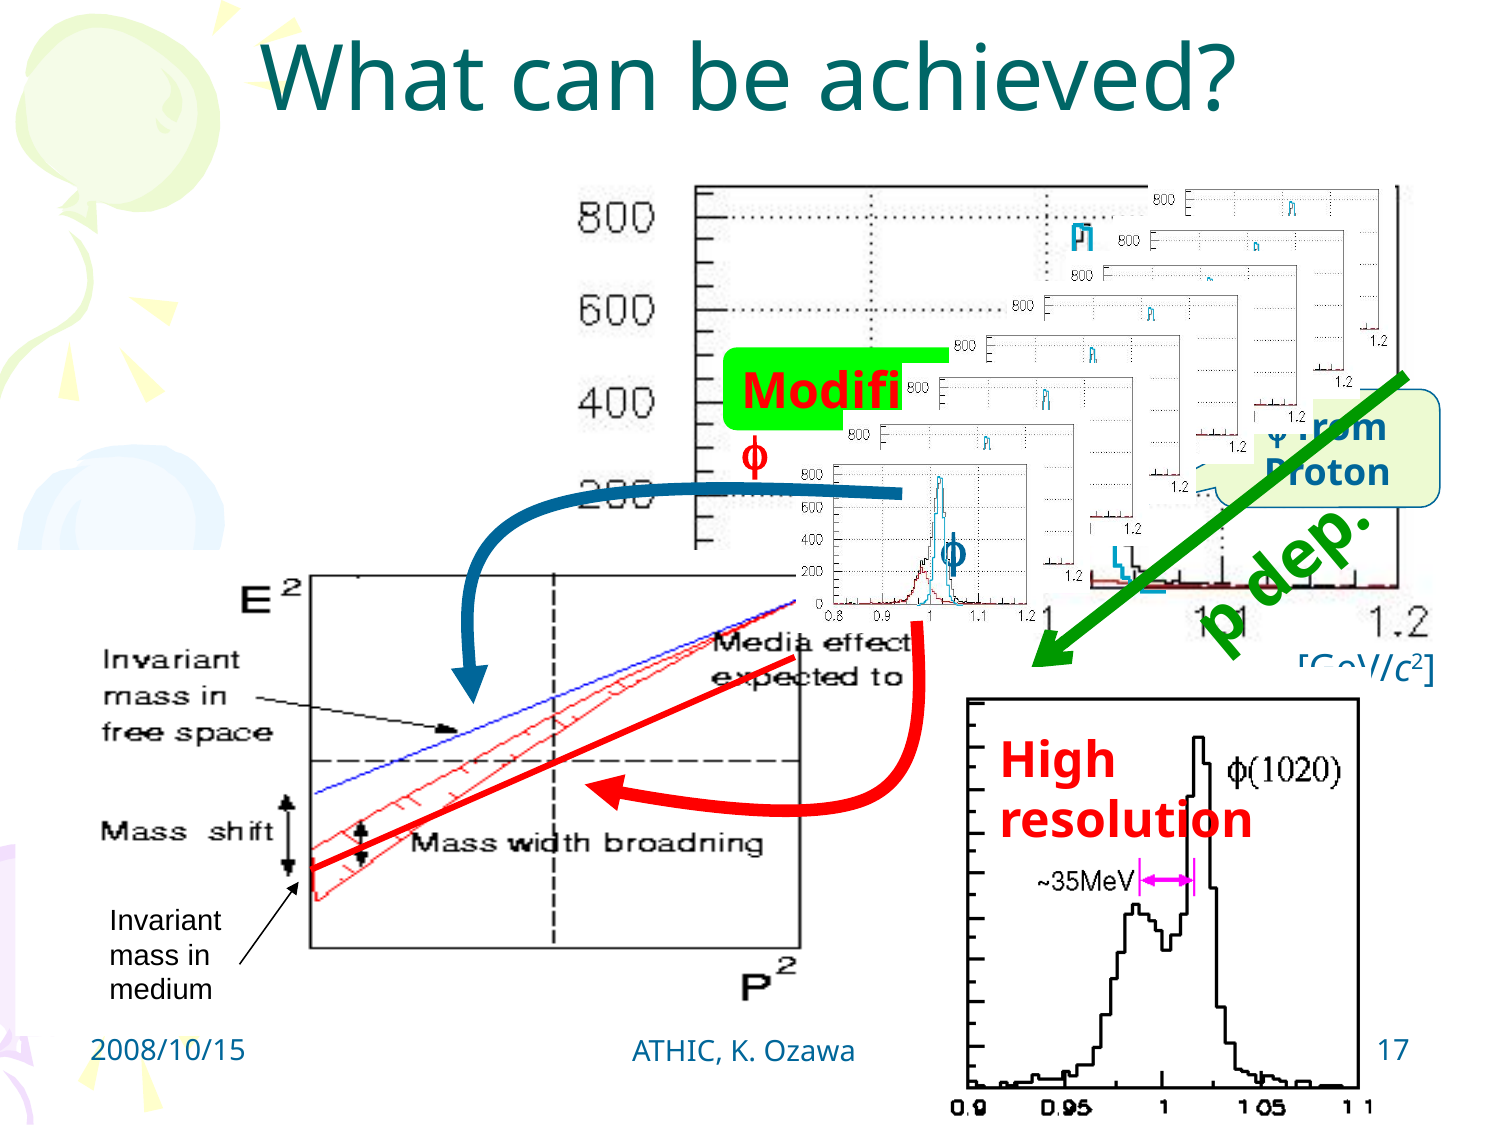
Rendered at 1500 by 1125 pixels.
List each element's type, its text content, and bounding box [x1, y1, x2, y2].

title What can be achieved? [72, 16, 1426, 138]
footer ATHIC, K. Ozawa [419, 1024, 943, 1101]
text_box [560, 148, 1464, 697]
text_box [15, 550, 916, 1036]
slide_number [74, 1043, 419, 1100]
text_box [454, 480, 926, 825]
slide_number 17 [1377, 1023, 1426, 1100]
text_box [796, 175, 1413, 669]
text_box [948, 667, 1372, 1119]
